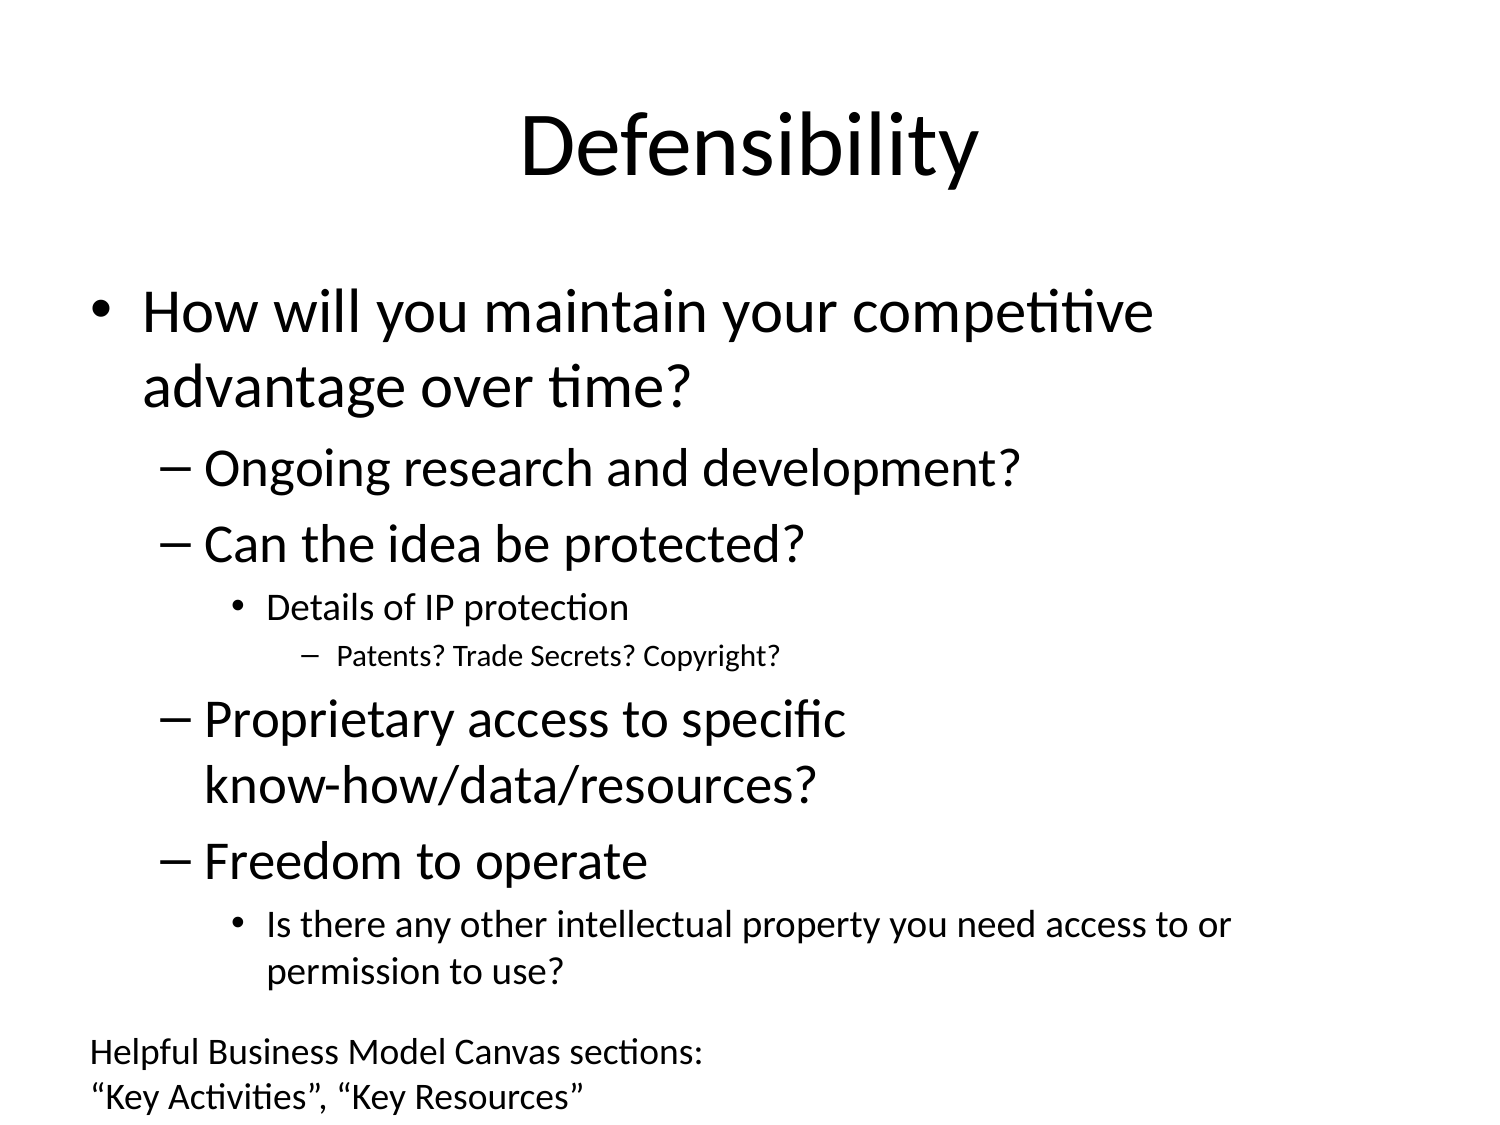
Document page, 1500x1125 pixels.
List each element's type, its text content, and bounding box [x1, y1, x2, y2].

text_box Helpful Business Model Canvas sections: “Key Activities”, “Key Resources” [74, 1019, 739, 1124]
list How will you maintain your competitive advantage over time? Ongoing research and development? Can the idea be protected? Details of IP protection Patents? Trade Secrets? Copyright? Proprietary access to specific know-how/data/resources? Freedom to operate Is there any other intellectual property you need access to or permission to use? [75, 262, 1425, 1005]
title Defensibility [75, 45, 1425, 233]
